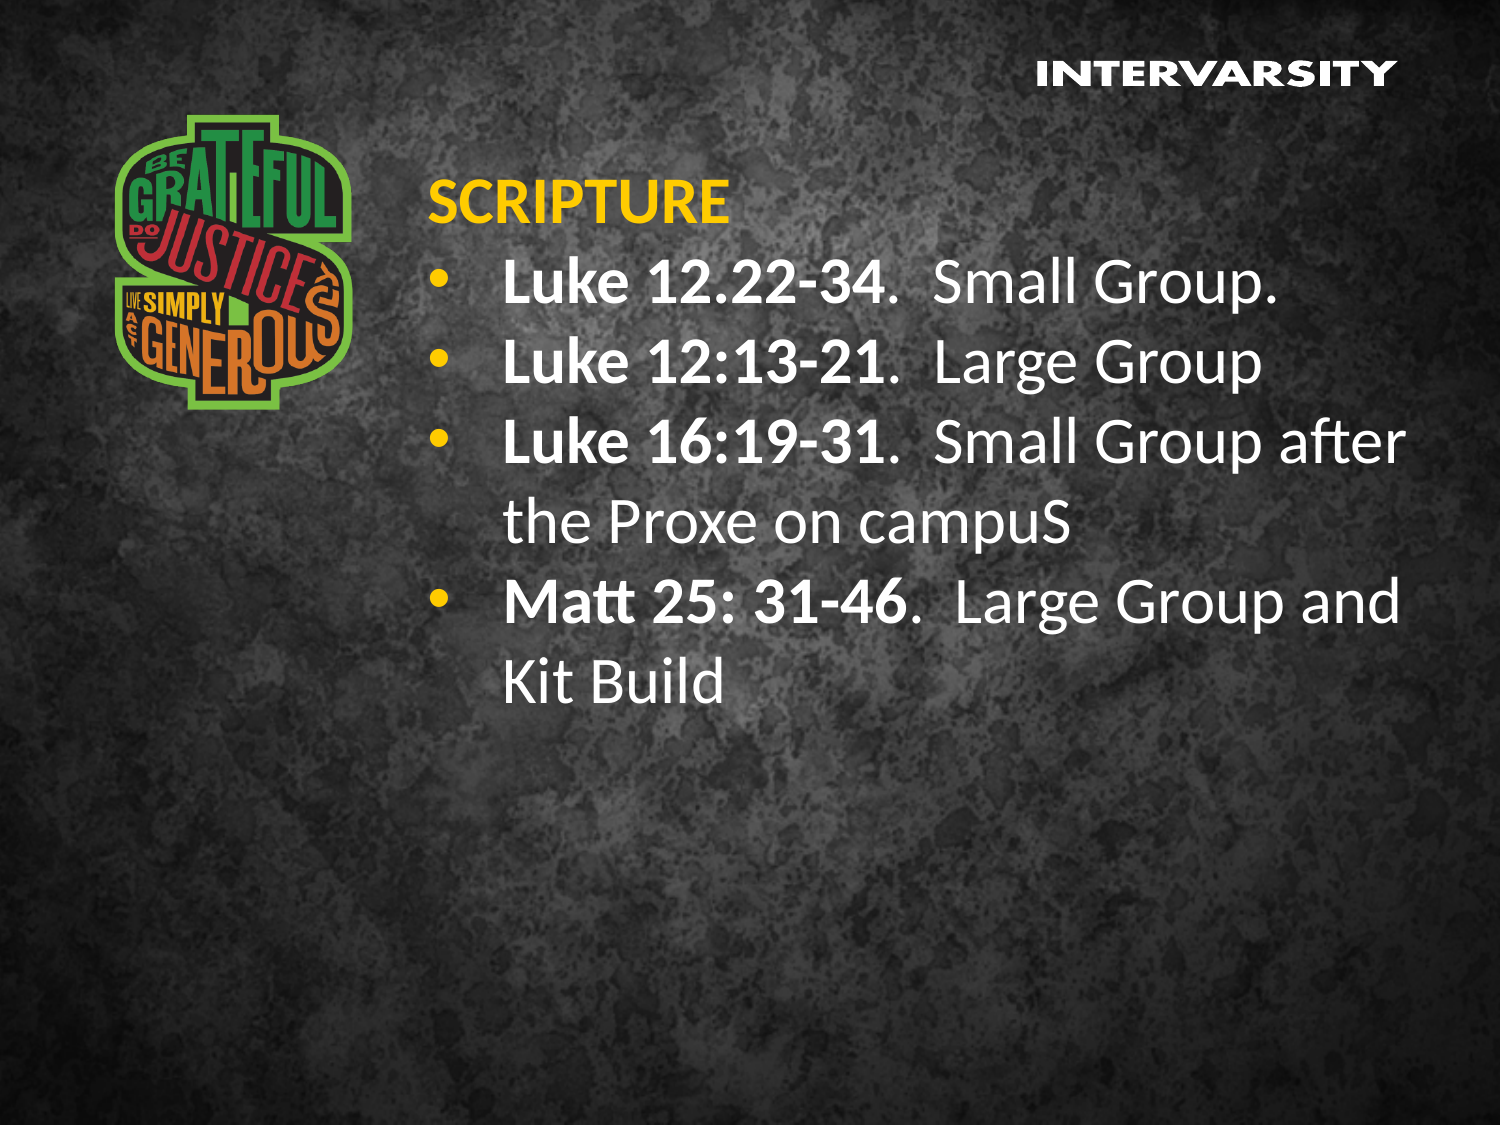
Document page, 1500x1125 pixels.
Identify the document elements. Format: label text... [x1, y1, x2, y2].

text_box SCRIPTURE Luke 12.22-34. Small Group. Luke 12:13-21. Large Group Luke 16:19-31. Small Group after the Proxe on campuS Matt 25: 31-46. Large Group and Kit Build [412, 149, 1425, 895]
picture [0, 0, 1500, 1125]
